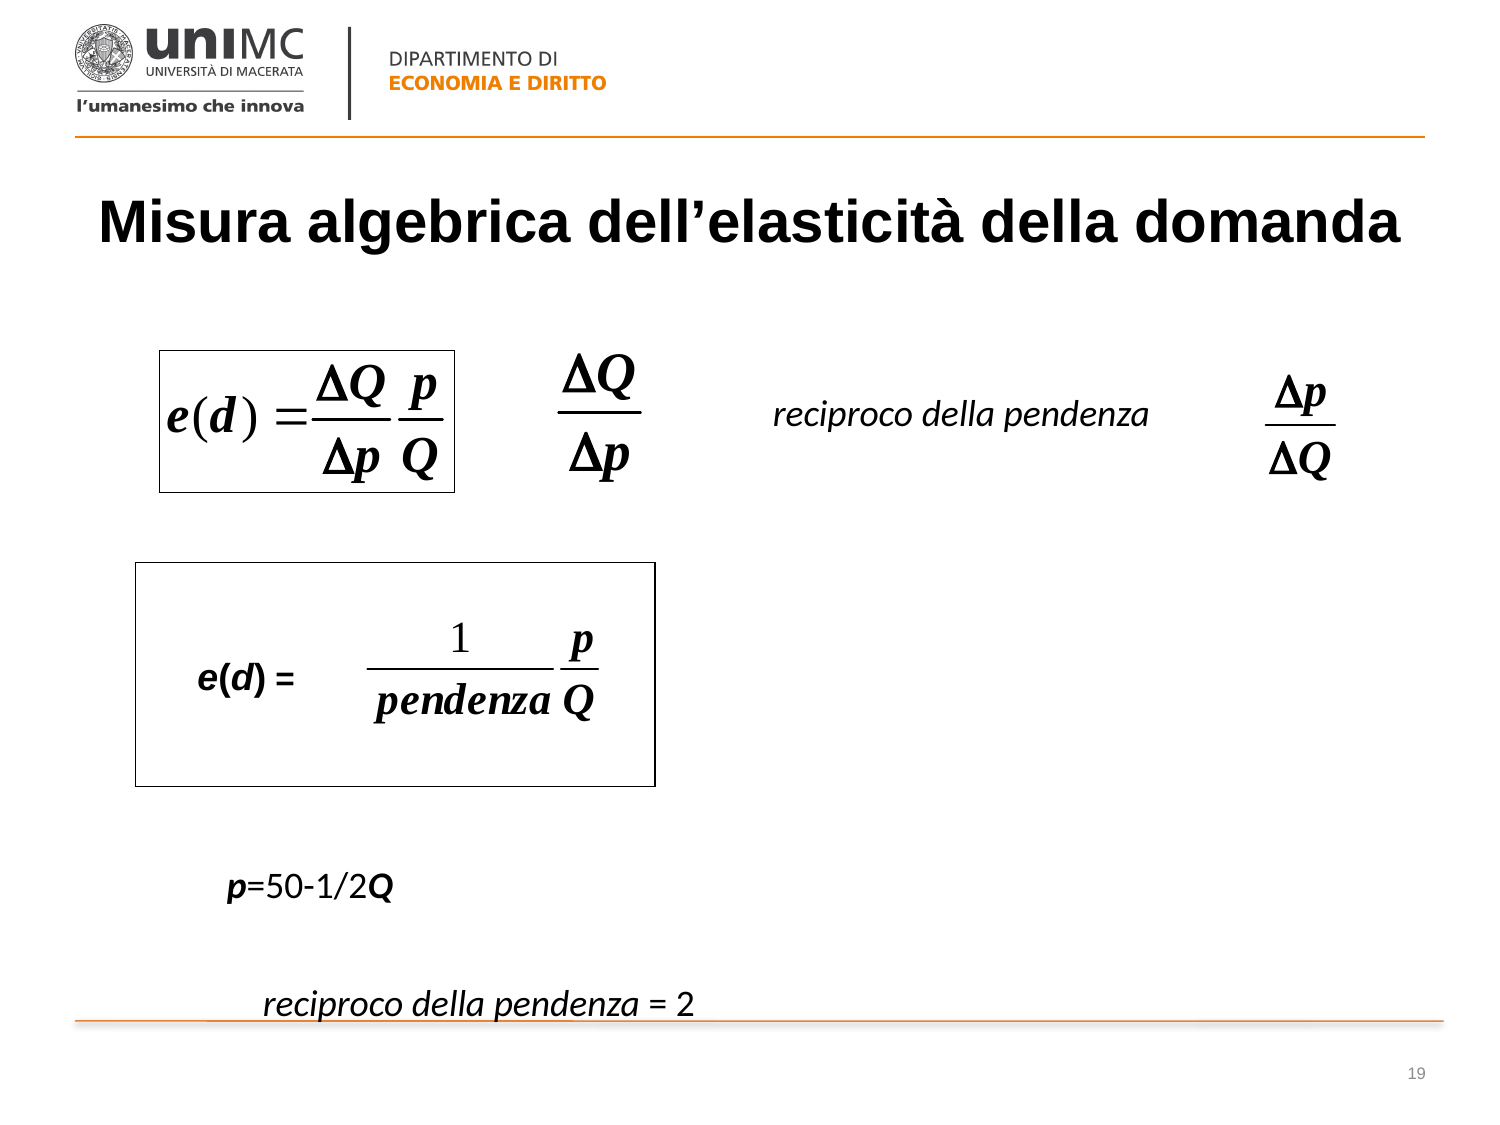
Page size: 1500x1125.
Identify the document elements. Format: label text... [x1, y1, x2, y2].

slide_number 19 [1091, 1042, 1442, 1103]
picture [75, 24, 1425, 138]
text_box reciproco della pendenza = 2 [248, 971, 711, 1032]
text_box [159, 349, 455, 494]
text_box p=50-1/2Q [212, 853, 417, 914]
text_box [1257, 361, 1344, 492]
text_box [548, 337, 651, 492]
title Misura algebrica dell’elasticità della domanda [75, 173, 1425, 265]
text_box reciproco della pendenza [758, 381, 1174, 441]
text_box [135, 562, 656, 787]
